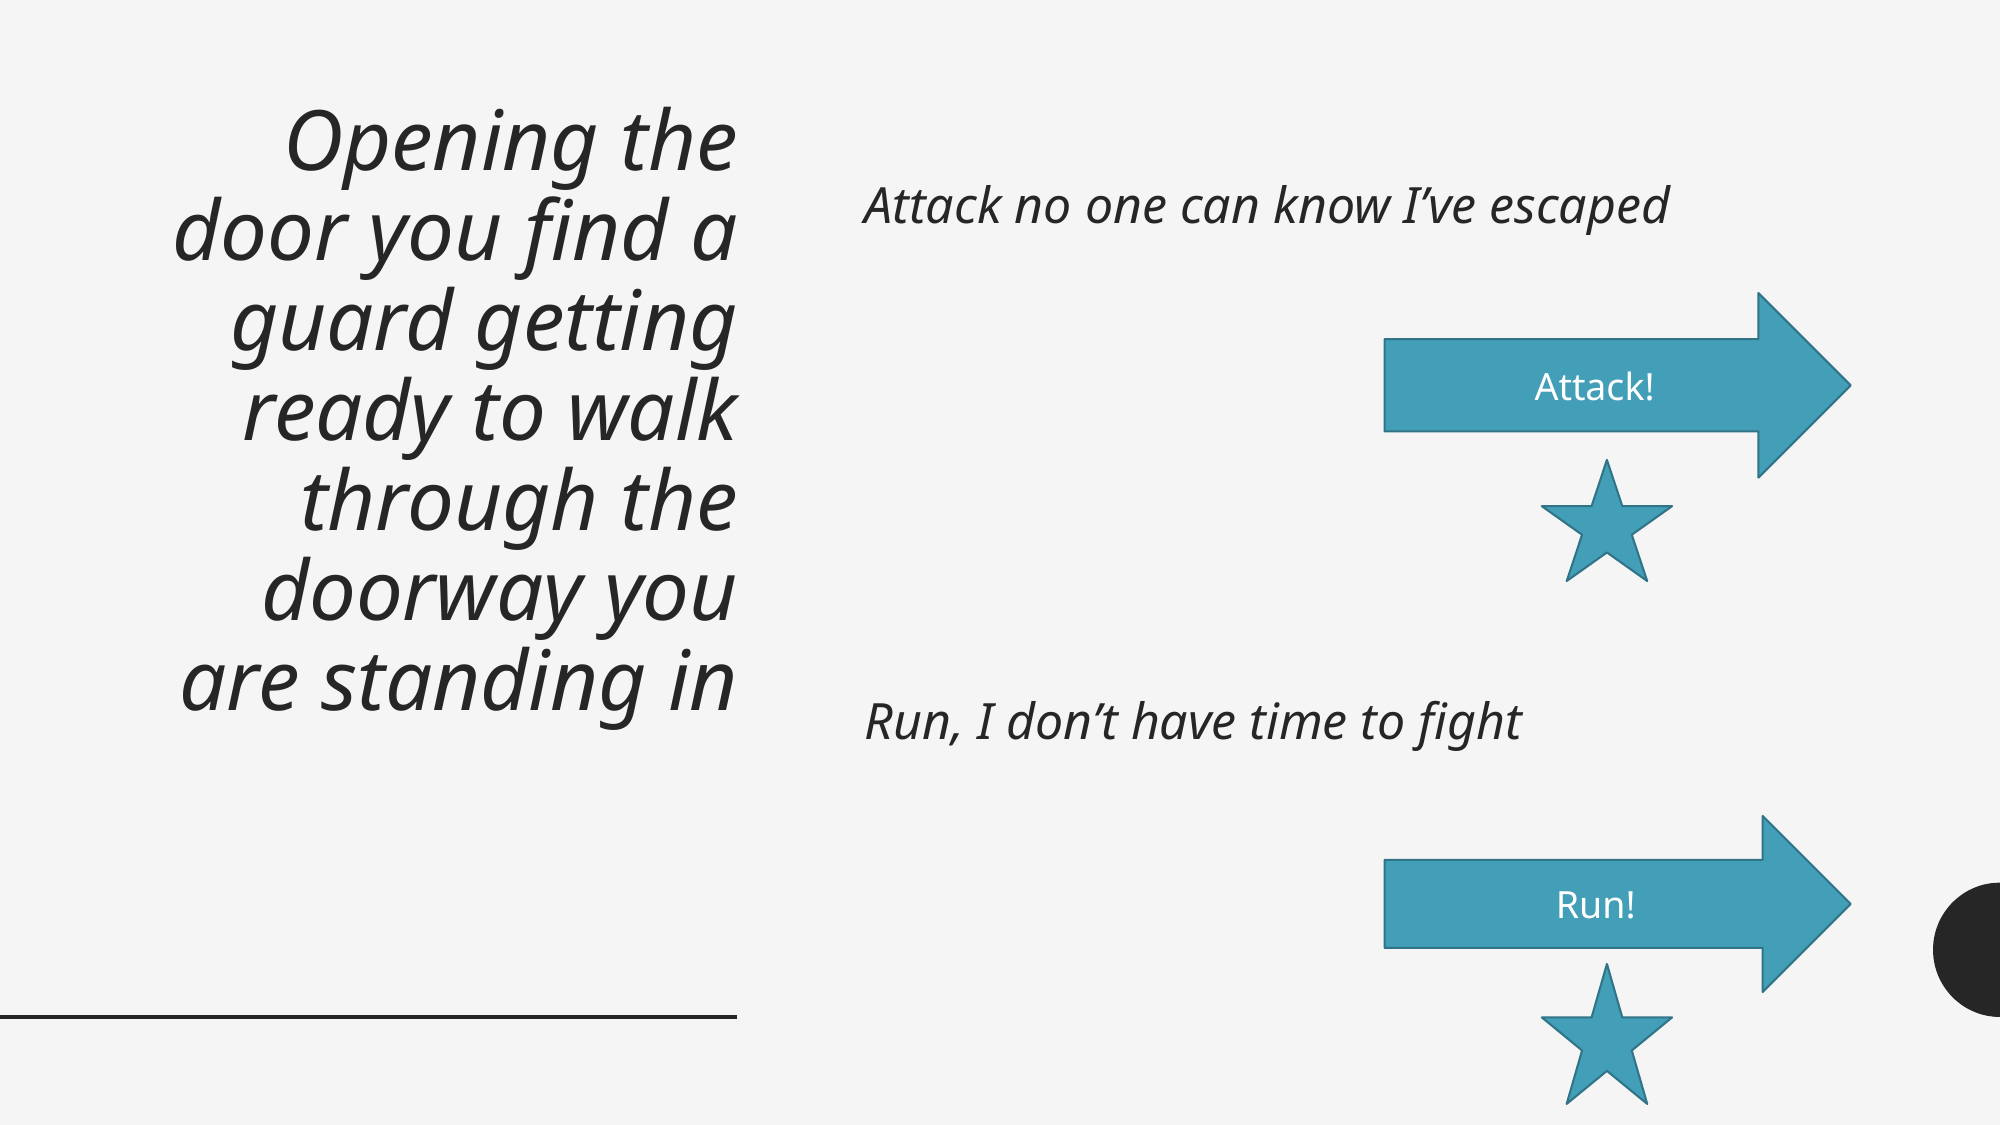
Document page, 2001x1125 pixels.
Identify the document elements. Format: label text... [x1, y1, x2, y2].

list Run, I don’t have time to fight [849, 607, 1875, 758]
text_box [1540, 962, 1674, 1105]
list Attack no one can know I’ve escaped [849, 91, 1875, 242]
text_box [1540, 458, 1674, 582]
text_box Attack! [1383, 292, 1852, 479]
title Opening the door you find a guard getting ready to walk through the doorway you are standing in [125, 91, 754, 905]
text_box Run! [1383, 815, 1852, 993]
